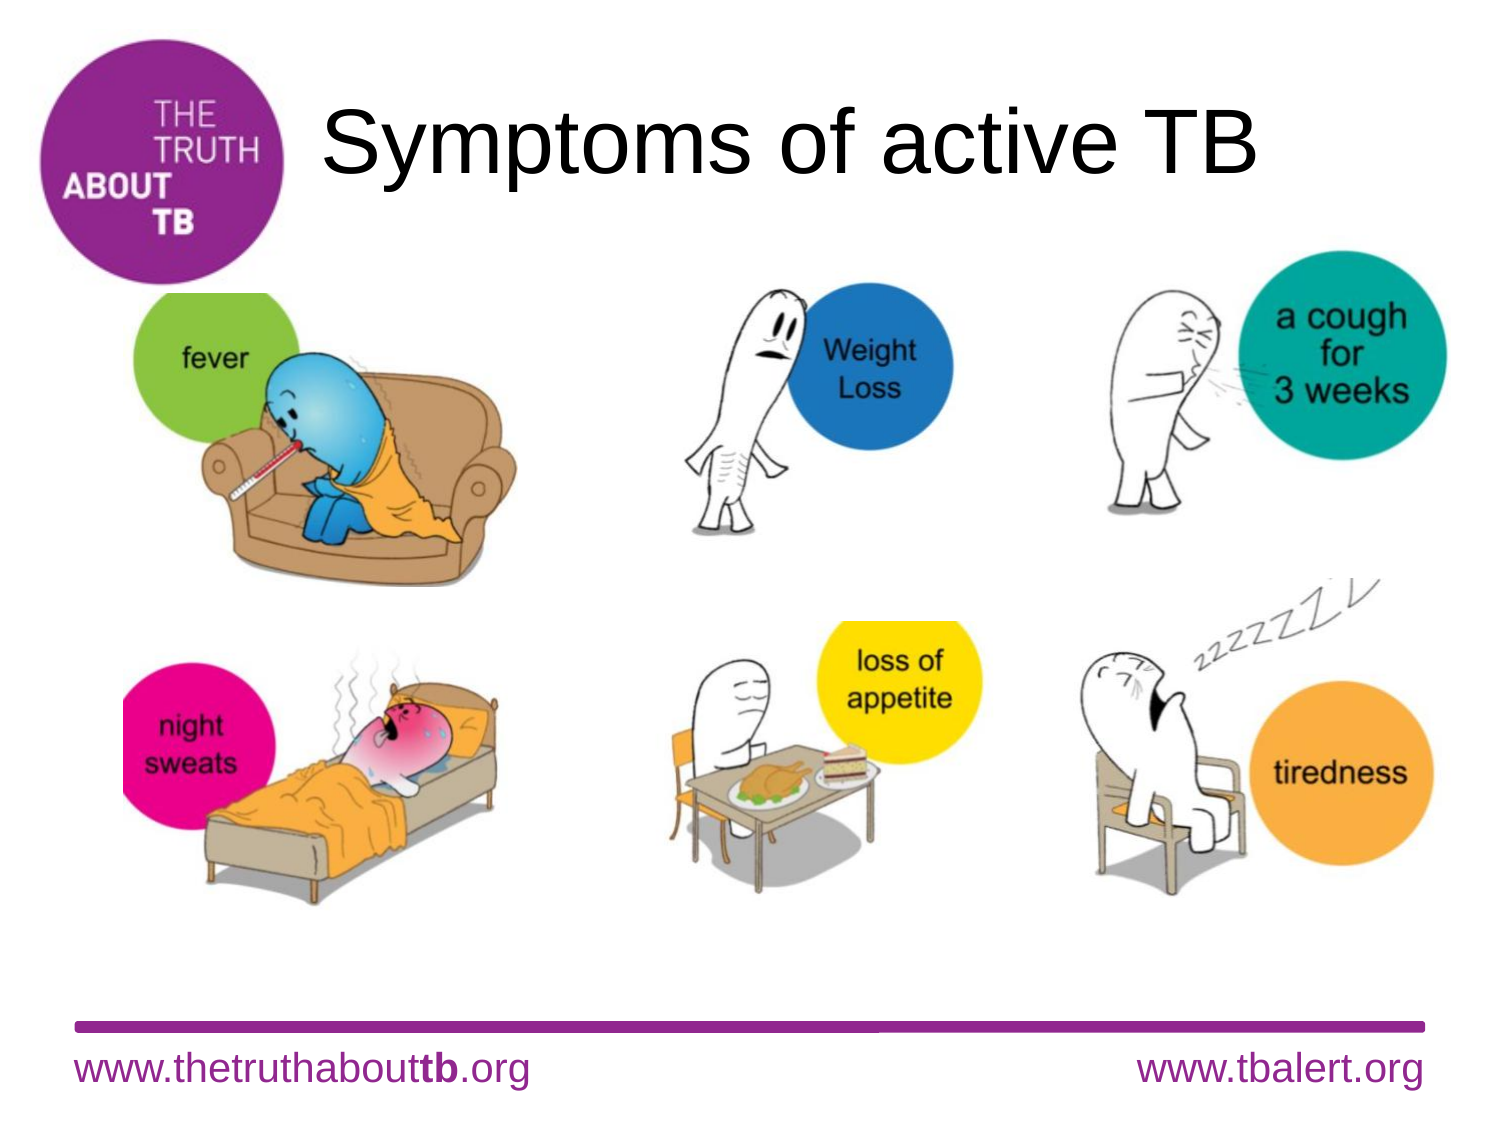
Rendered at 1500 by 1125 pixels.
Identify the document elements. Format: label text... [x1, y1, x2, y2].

picture [29, 29, 518, 587]
title Symptoms of active TB [301, 42, 1282, 231]
picture [1016, 219, 1452, 549]
picture [611, 255, 1008, 557]
picture [123, 621, 523, 917]
picture [608, 621, 999, 916]
picture [1033, 577, 1468, 911]
